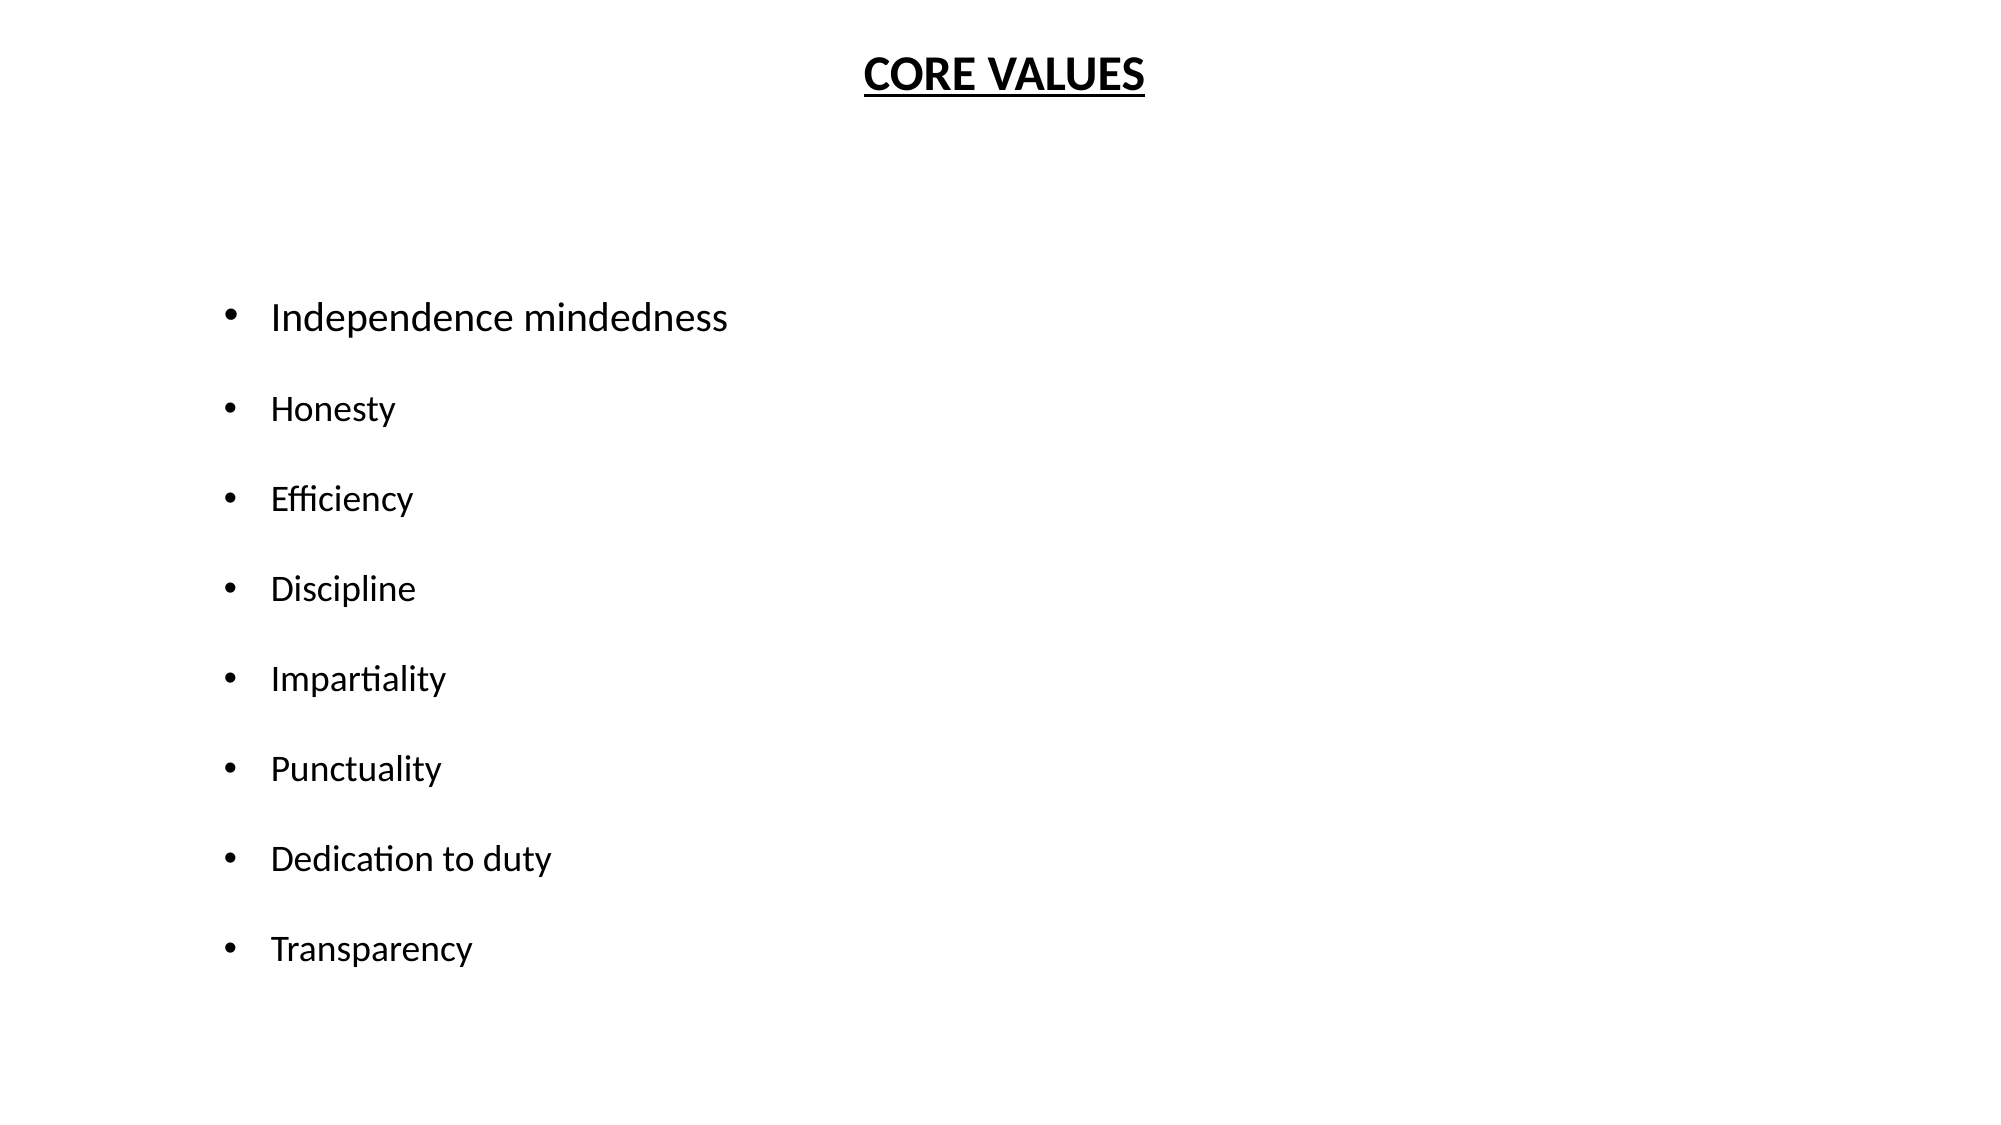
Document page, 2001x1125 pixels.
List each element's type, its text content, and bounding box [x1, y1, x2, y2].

text_box Independence mindedness Honesty Efficiency Discipline Impartiality Punctuality Dedication to duty Transparency [209, 237, 1800, 1022]
text_box CORE VALUES [69, 33, 1940, 108]
